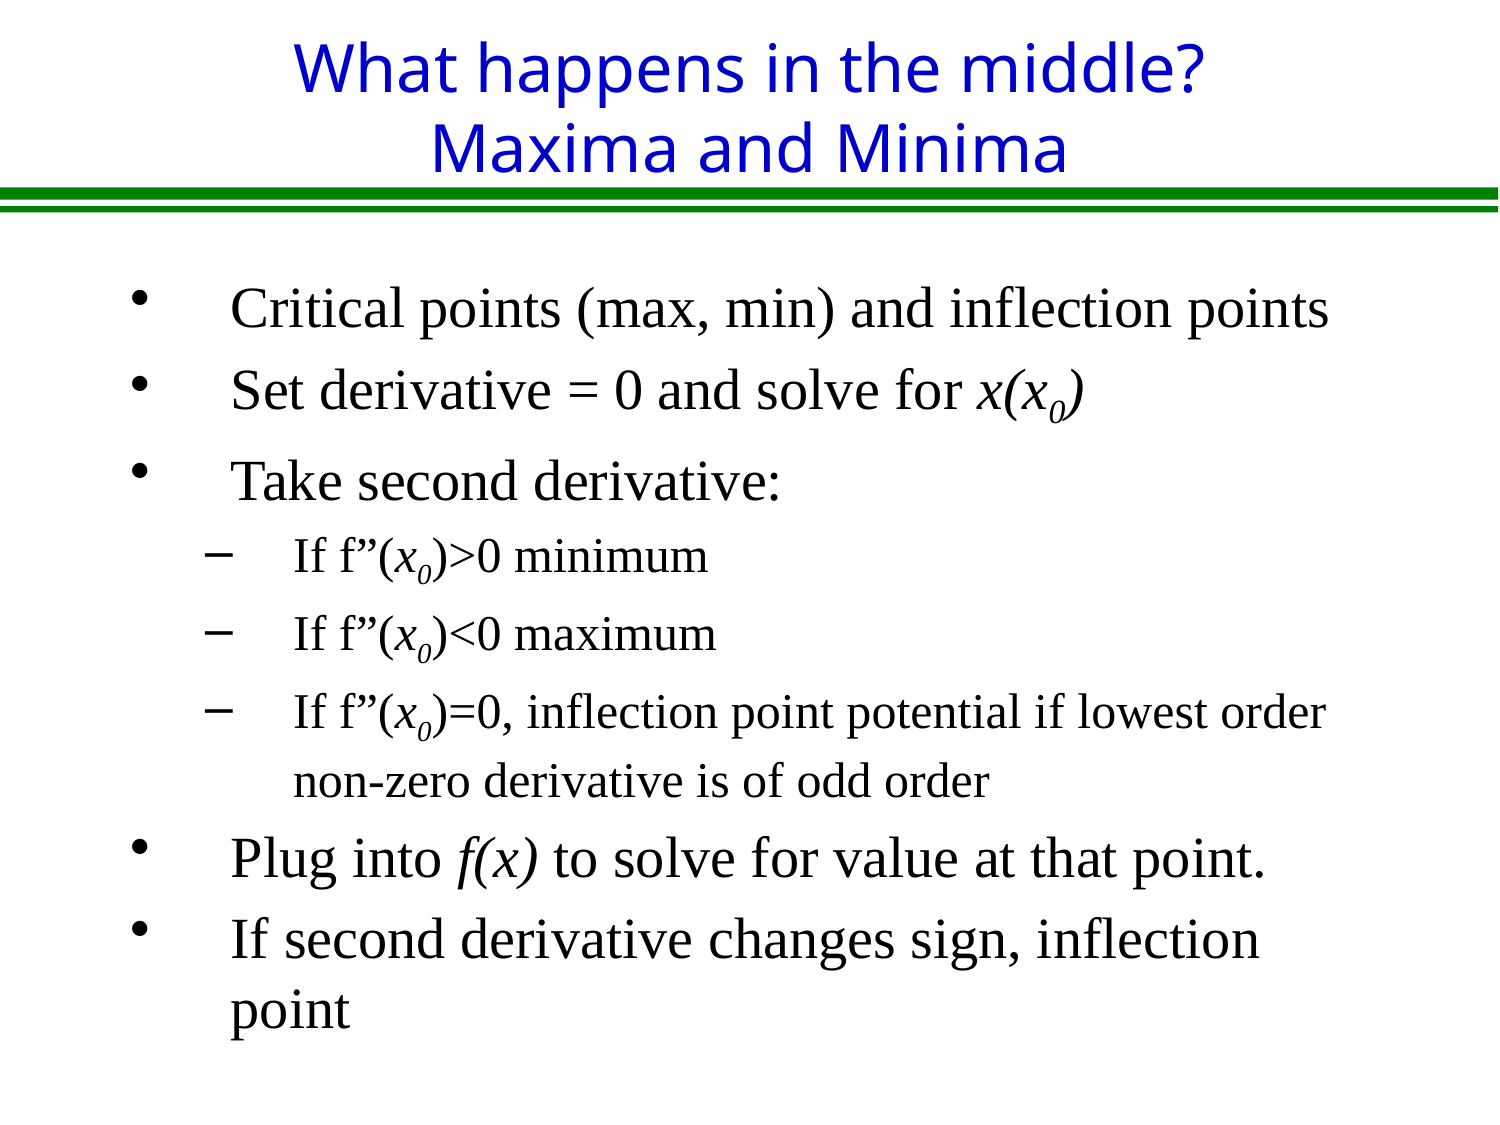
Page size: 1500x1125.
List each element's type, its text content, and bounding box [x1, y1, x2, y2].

title What happens in the middle? Maxima and Minima [112, 12, 1388, 201]
list Critical points (max, min) and inflection points Set derivative = 0 and solve for x(x0) Take second derivative: If f”(x0)>0 minimum If f”(x0)<0 maximum If f”(x0)=0, inflection point potential if lowest order non-zero derivative is of odd order Plug into f(x) to solve for value at that point. If second derivative changes sign, inflection point [116, 261, 1384, 1038]
